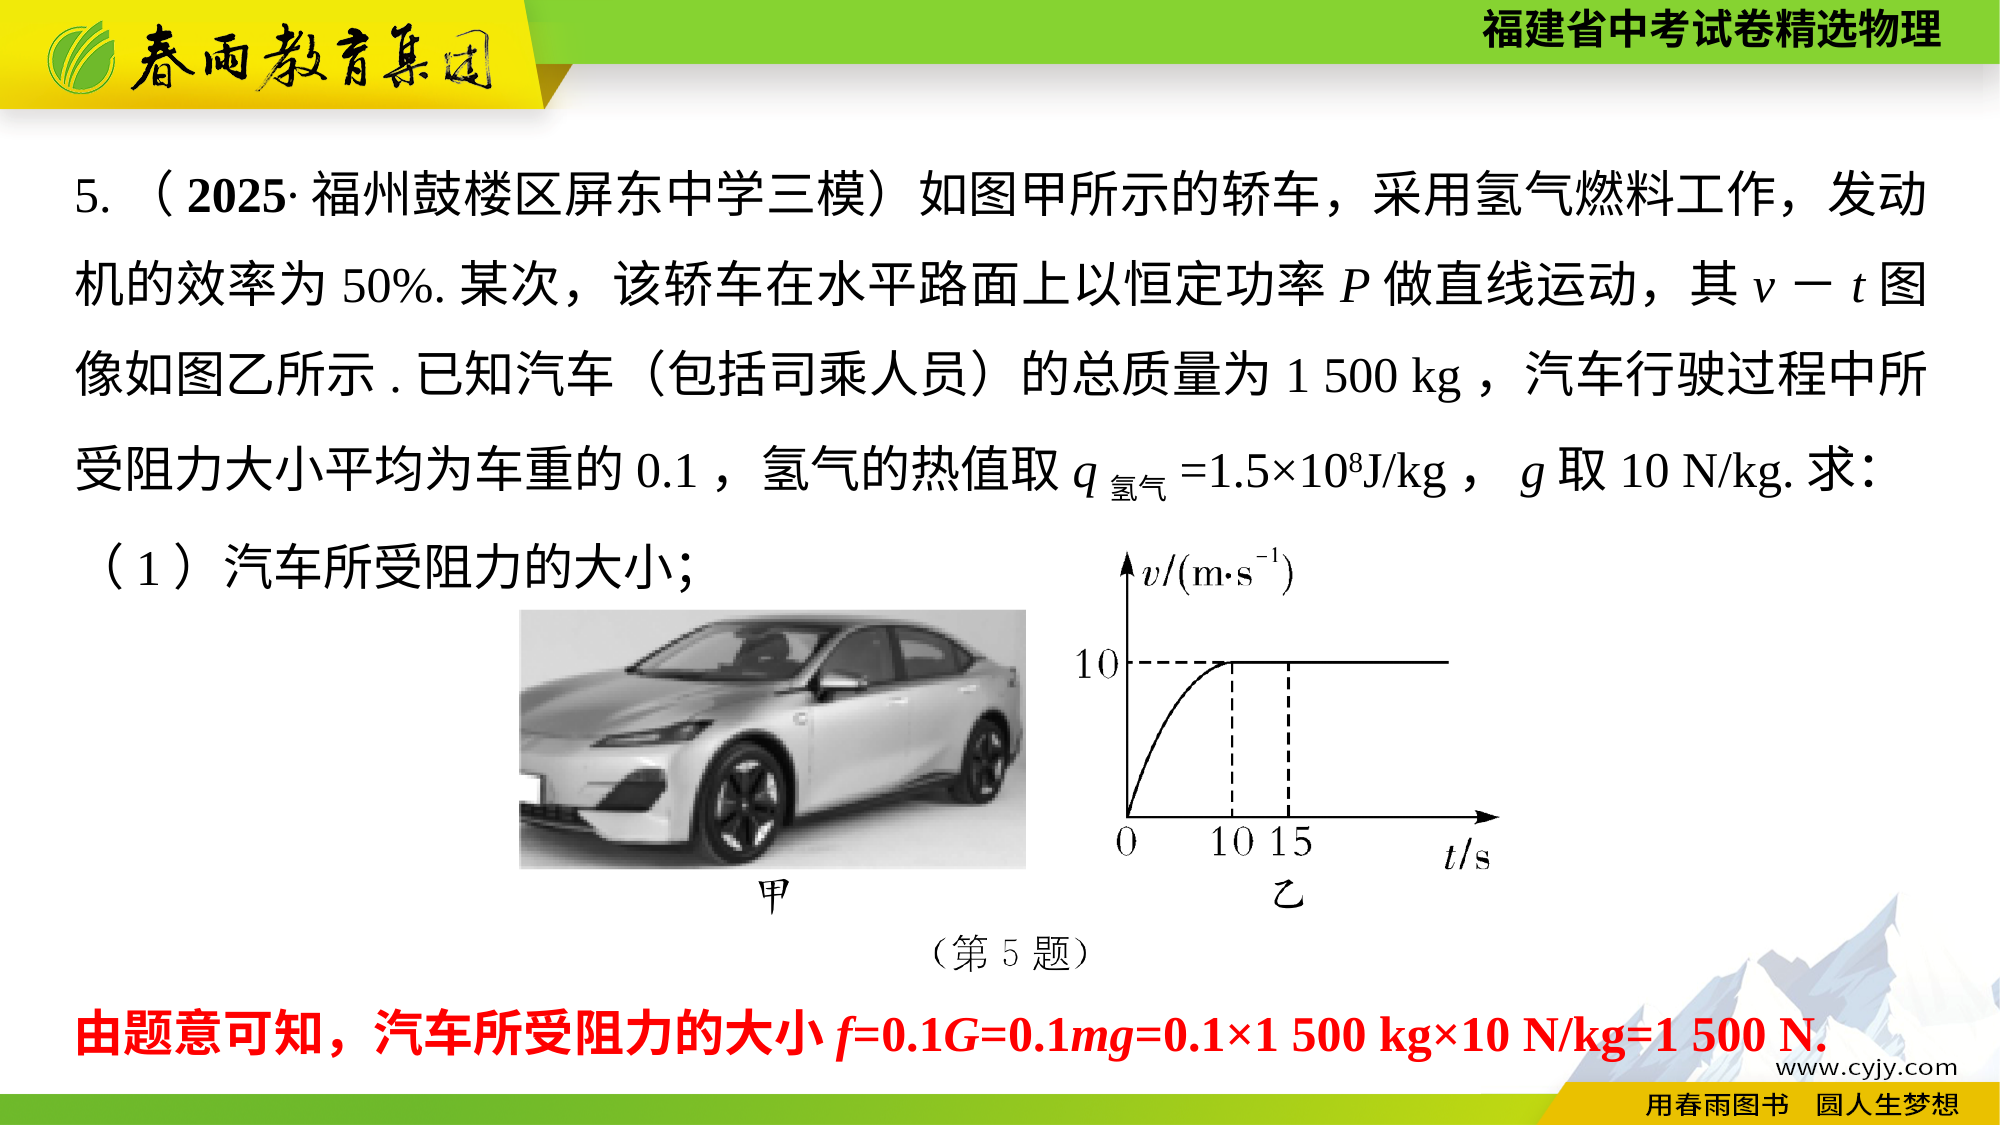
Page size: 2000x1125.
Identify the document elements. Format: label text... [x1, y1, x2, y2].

picture [0, 0, 2000, 1125]
list 5.（2025∙福州鼓楼区屏东中学三模）如图甲所示的轿车，采用氢气燃料工作，发动机的效率为50%.某次，该轿车在水平路面上以恒定功率P做直线运动，其v－t图像如图乙所示.已知汽车（包括司乘人员）的总质量为1 500 kg，汽车行驶过程中所受阻力大小平均为车重的0.1，氢气的热值取q氢气=1.5×108J/kg，g取10 N/kg.求： （1）汽车所受阻力的大小； [59, 125, 1944, 595]
text_box 由题意可知，汽车所受阻力的大小f=0.1G=0.1mg=0.1×1 500 kg×10 N/kg=1 500 N. [59, 964, 1961, 1069]
